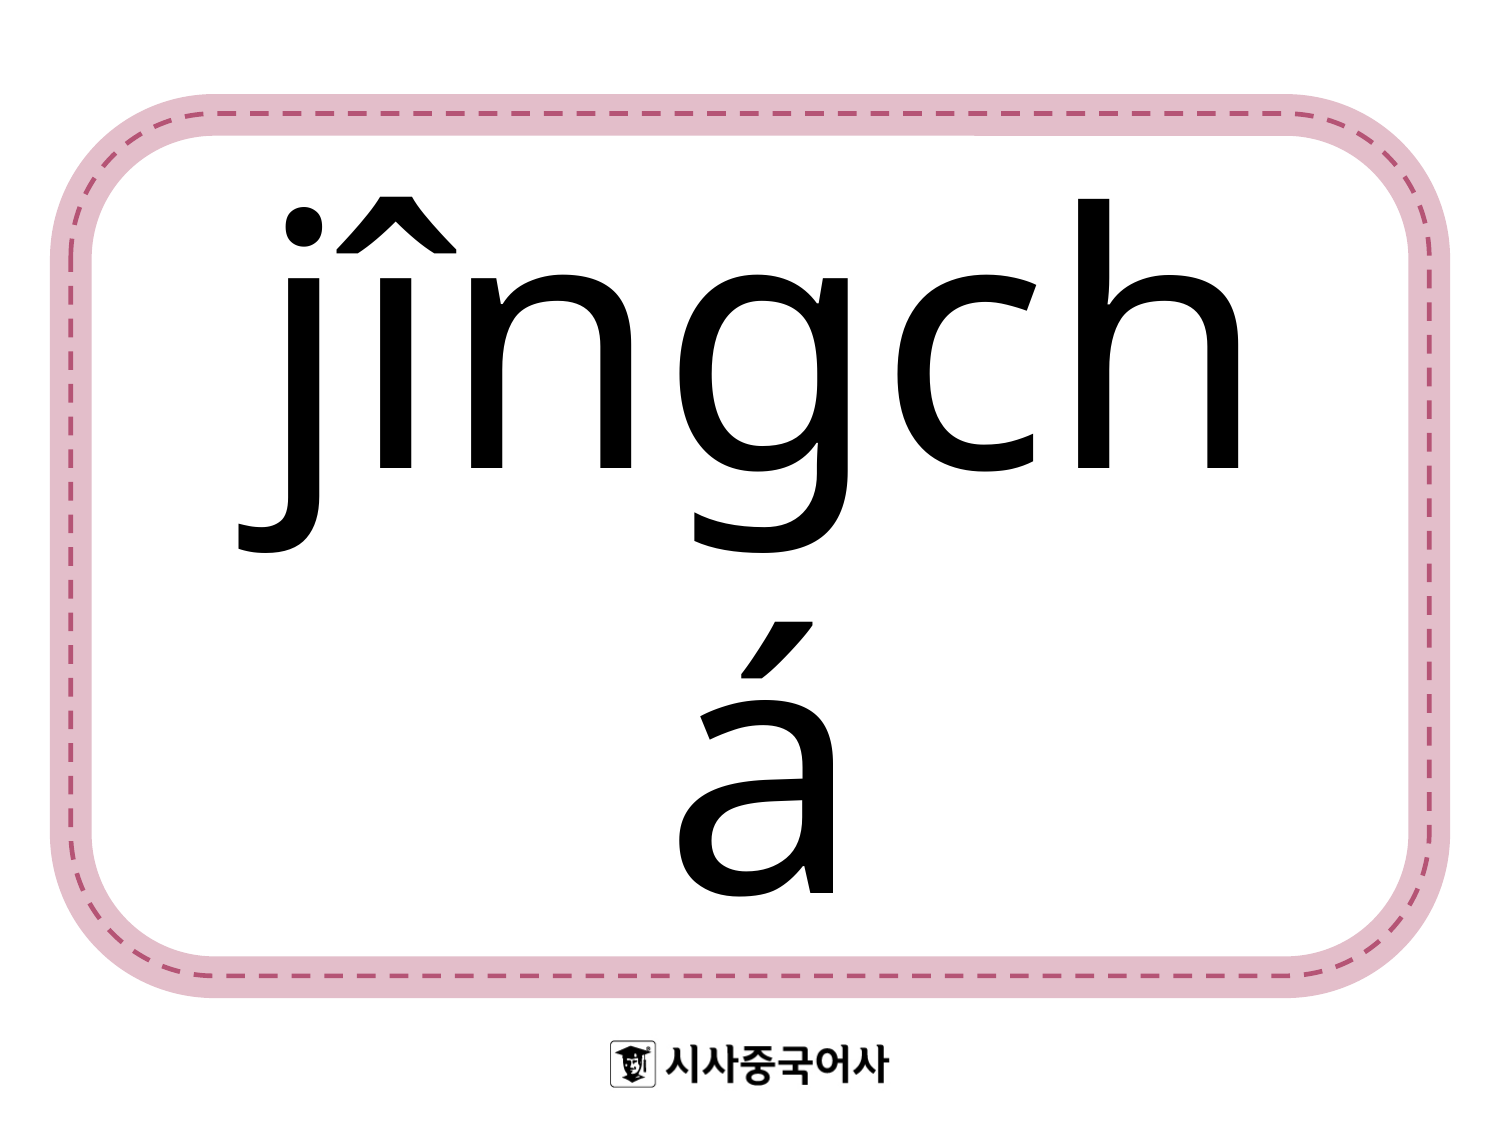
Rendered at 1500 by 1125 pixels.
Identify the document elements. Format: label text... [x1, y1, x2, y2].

picture [602, 1034, 898, 1094]
text_box jîngchá [159, 208, 1368, 871]
